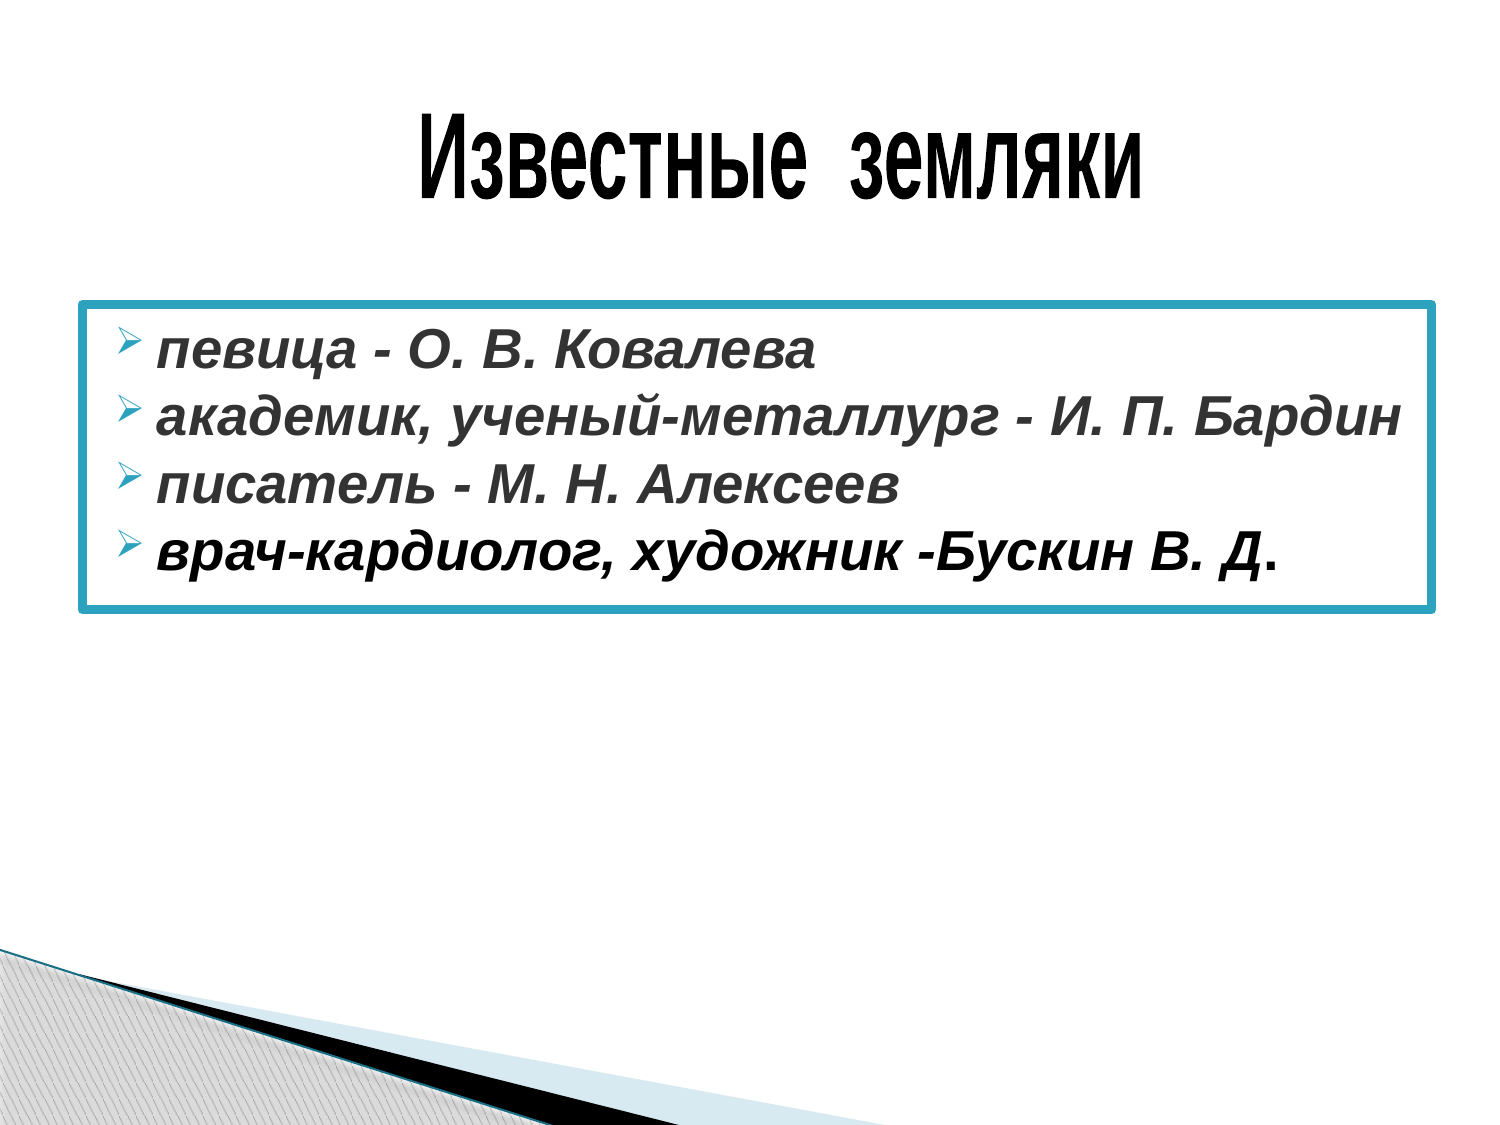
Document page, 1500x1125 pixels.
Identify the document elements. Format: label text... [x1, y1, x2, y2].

list певица - О. В. Ковалева академик, ученый-металлург - И. П. Бардин писатель - М. Н. Алексеев врач-кардиолог, художник -Бускин В. Д. [78, 300, 1436, 614]
